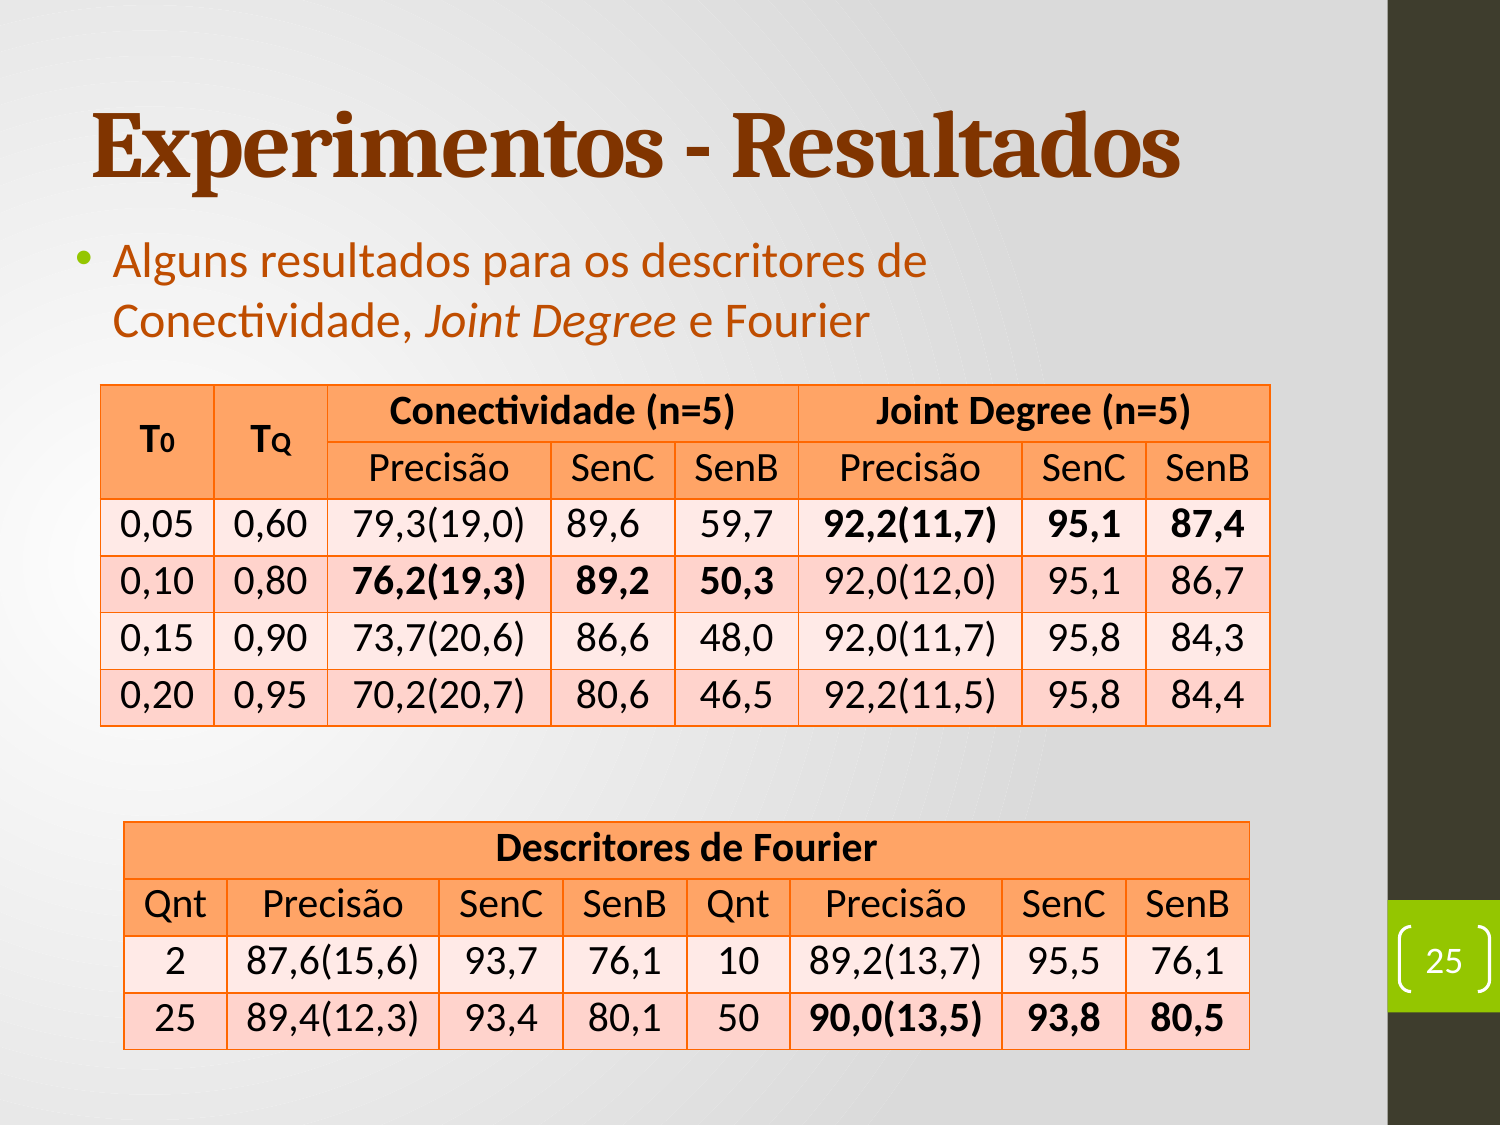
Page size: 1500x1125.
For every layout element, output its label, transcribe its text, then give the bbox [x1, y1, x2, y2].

title Experimentos - Resultados [75, 45, 1325, 233]
table_header Descritores de Fourier [125, 823, 1249, 878]
table_cell 92,0(11,7) [799, 613, 1021, 669]
table_cell 80,5 [1127, 994, 1249, 1049]
table_cell 46,5 [676, 670, 798, 725]
table_cell 2 [125, 937, 226, 992]
table_cell 0,95 [215, 670, 327, 725]
table_cell 84,3 [1147, 613, 1269, 669]
list Alguns resultados para os descritores de Conectividade, Joint Degree e Fourier [41, 219, 1247, 374]
table_cell 70,2(20,7) [328, 670, 550, 725]
table_cell Precisão [328, 443, 550, 498]
table_cell SenC [440, 880, 562, 935]
table_cell 86,6 [552, 613, 674, 669]
table_header Joint Degree (n=5) [799, 386, 1269, 441]
table_cell 92,0(12,0) [799, 557, 1021, 612]
table_cell 84,4 [1147, 670, 1269, 725]
table_cell 76,2(19,3) [328, 557, 550, 612]
table_cell 73,7(20,6) [328, 613, 550, 669]
table_cell 92,2(11,5) [799, 670, 1021, 725]
table_cell 0,20 [101, 670, 213, 725]
table_cell 0,10 [101, 557, 213, 612]
table_cell 95,1 [1023, 557, 1145, 612]
table_cell Qnt [125, 880, 226, 935]
table_cell 87,4 [1147, 500, 1269, 555]
table_cell 76,1 [564, 937, 686, 992]
table_cell 80,6 [552, 670, 674, 725]
table_cell SenB [564, 880, 686, 935]
table_cell 0,05 [101, 500, 213, 555]
table_cell 50 [688, 994, 789, 1049]
table_cell 93,8 [1003, 994, 1125, 1049]
table_cell SenB [1127, 880, 1249, 935]
slide_number 25 [1397, 924, 1492, 994]
table_cell SenB [1147, 443, 1269, 498]
table_cell SenB [676, 443, 798, 498]
table_cell 50,3 [676, 557, 798, 612]
table_cell Qnt [688, 880, 789, 935]
table_cell 10 [688, 937, 789, 992]
table_cell 59,7 [676, 500, 798, 555]
table_cell 95,1 [1023, 500, 1145, 555]
table_cell 95,5 [1003, 937, 1125, 992]
table_cell 89,2(13,7) [791, 937, 1001, 992]
table_cell 95,8 [1023, 613, 1145, 669]
table_cell 25 [125, 994, 226, 1049]
table_cell 89,6 [552, 500, 674, 555]
table_cell 90,0(13,5) [791, 994, 1001, 1049]
table_cell Precisão [791, 880, 1001, 935]
table_cell 86,7 [1147, 557, 1269, 612]
table_cell 0,80 [215, 557, 327, 612]
table_cell 93,7 [440, 937, 562, 992]
table_cell SenC [1003, 880, 1125, 935]
table_cell 0,60 [215, 500, 327, 555]
table_cell 0,15 [101, 613, 213, 669]
table_header TQ [215, 386, 327, 498]
table_cell 95,8 [1023, 670, 1145, 725]
table_cell 76,1 [1127, 937, 1249, 992]
table_cell 48,0 [676, 613, 798, 669]
table_cell SenC [1023, 443, 1145, 498]
table_cell 87,6(15,6) [228, 937, 438, 992]
table_cell 0,90 [215, 613, 327, 669]
table_cell 92,2(11,7) [799, 500, 1021, 555]
table_header Conectividade (n=5) [328, 386, 798, 441]
table_cell 79,3(19,0) [328, 500, 550, 555]
table_cell SenC [552, 443, 674, 498]
table_header T0 [101, 386, 213, 498]
table_cell 89,4(12,3) [228, 994, 438, 1049]
table_cell 80,1 [564, 994, 686, 1049]
table_cell Precisão [799, 443, 1021, 498]
table_cell Precisão [228, 880, 438, 935]
table_cell 89,2 [552, 557, 674, 612]
table_cell 93,4 [440, 994, 562, 1049]
